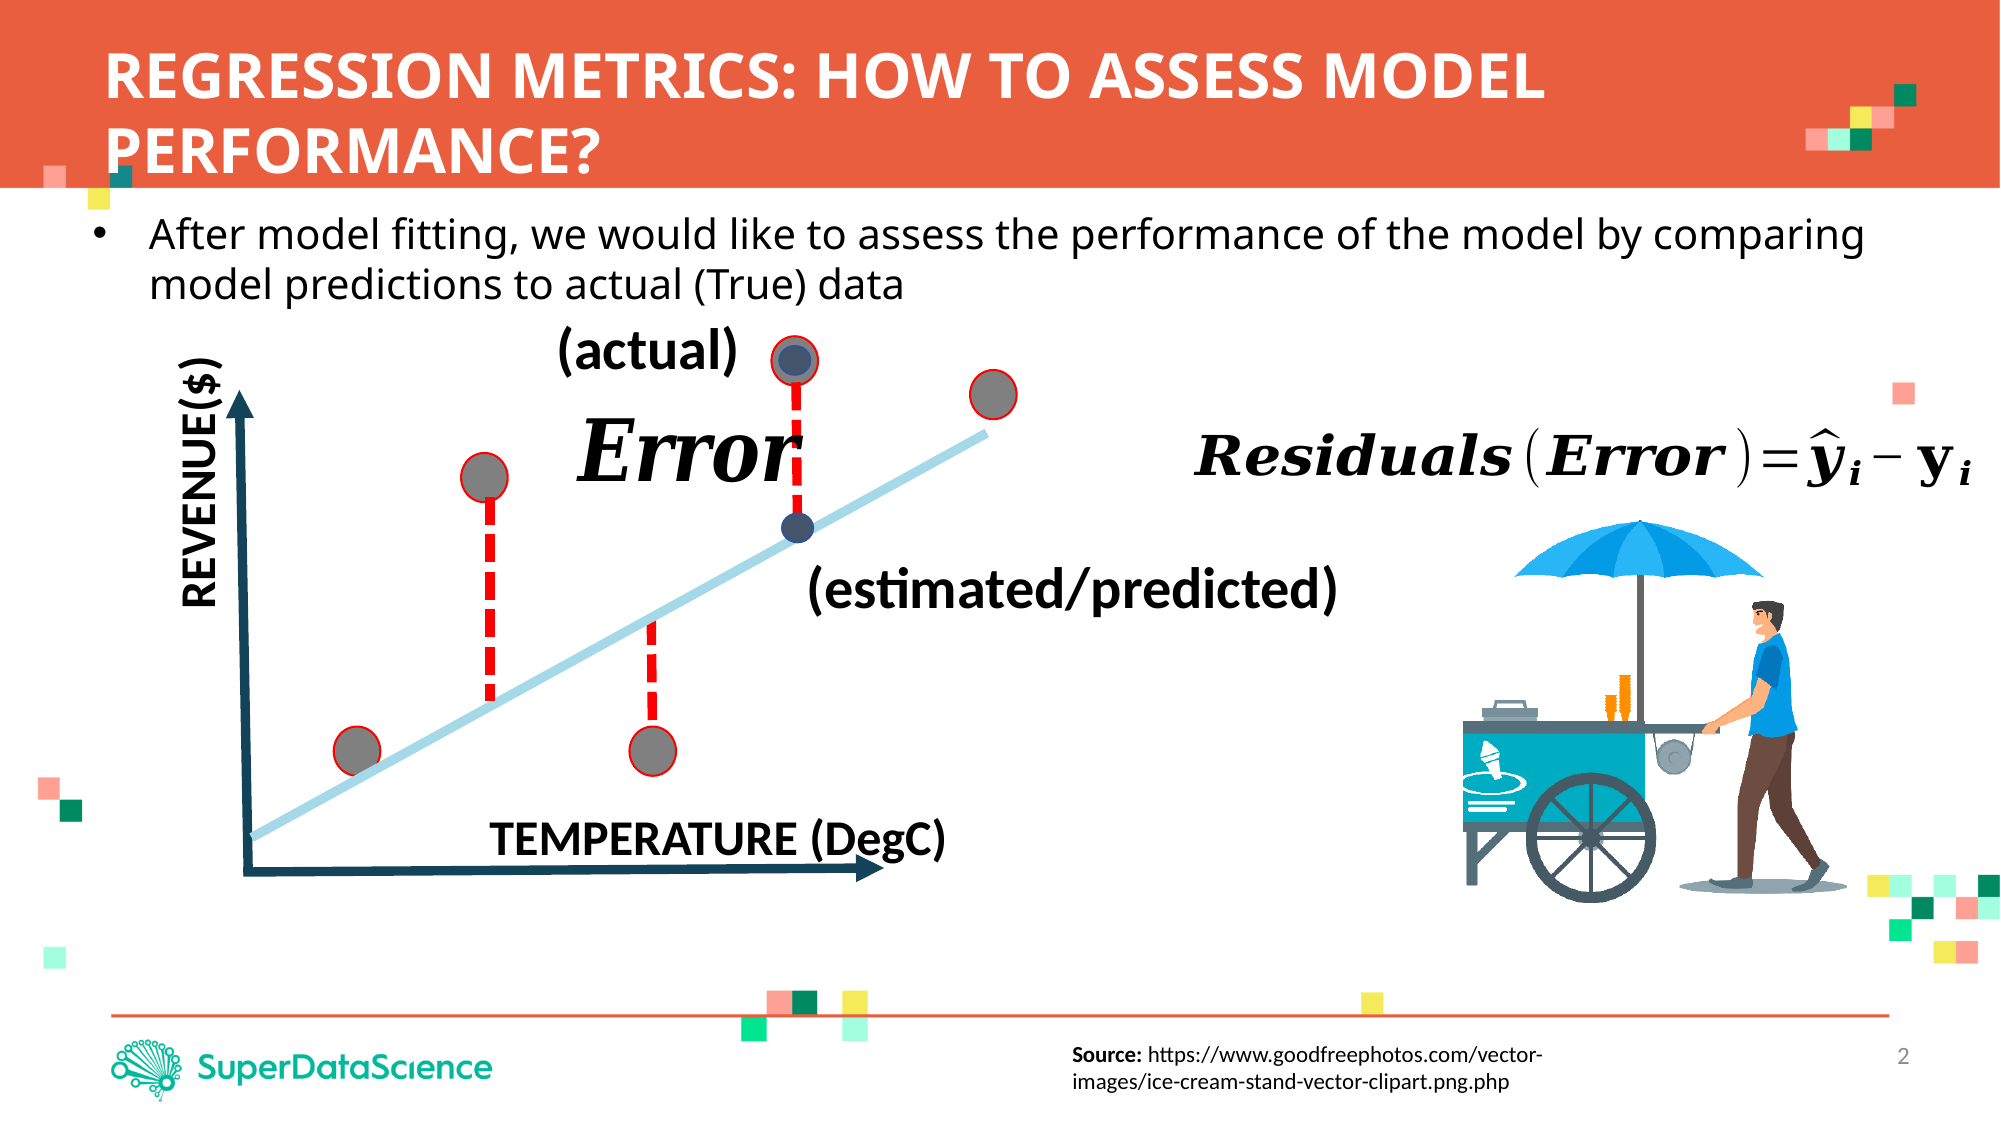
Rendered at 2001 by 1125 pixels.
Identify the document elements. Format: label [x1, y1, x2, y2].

text_box [251, 432, 987, 838]
picture [0, 0, 2000, 1125]
text_box [239, 389, 249, 876]
text_box [249, 867, 885, 872]
